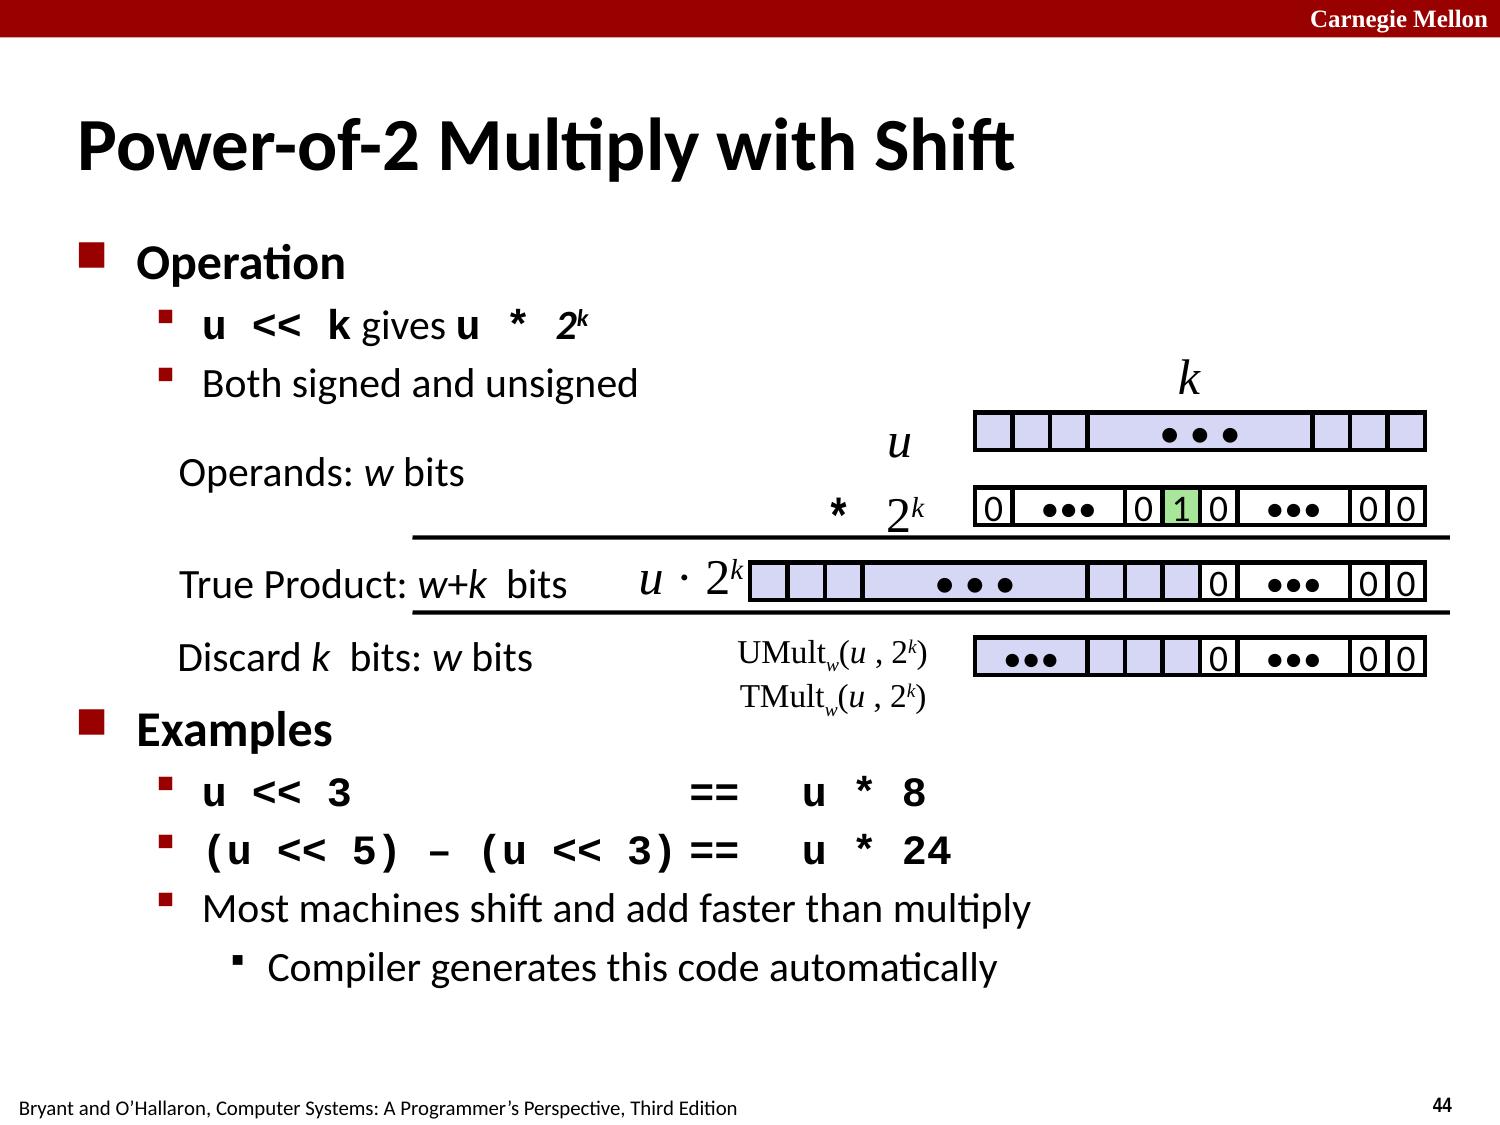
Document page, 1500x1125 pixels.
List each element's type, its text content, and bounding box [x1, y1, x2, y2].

text_box 0 [1201, 562, 1237, 600]
text_box 2k [871, 538, 939, 550]
text_box ••• [975, 637, 1088, 675]
text_box * [815, 474, 862, 550]
text_box [1012, 412, 1050, 450]
text_box [1350, 412, 1387, 450]
text_box [975, 412, 1012, 450]
text_box 0 [975, 487, 1012, 525]
text_box ••• [1237, 487, 1350, 525]
text_box [1387, 412, 1425, 450]
text_box u · 2k [623, 537, 758, 612]
text_box [1088, 637, 1125, 675]
title Power-of-2 Multiply with Shift [62, 93, 1277, 188]
text_box 0 [1350, 637, 1387, 675]
text_box 1 [1162, 487, 1200, 525]
text_box [1162, 637, 1200, 675]
text_box 0 [1200, 637, 1237, 675]
text_box [1313, 412, 1350, 450]
text_box u [872, 399, 927, 474]
text_box 2k [871, 474, 939, 537]
text_box ••• [1237, 637, 1350, 675]
text_box [1050, 412, 1087, 450]
text_box Discard k bits: w bits [162, 622, 563, 688]
text_box TMultw(u , 2k) [724, 667, 941, 728]
text_box 0 [1200, 487, 1237, 525]
text_box True Product: w+k bits [164, 549, 583, 615]
text_box Operands: w bits [163, 437, 480, 503]
text_box [1125, 637, 1162, 675]
list Operation u << k gives u * 2k Both signed and unsigned Examples u << 3 == u * 8 (u << 5) – (u << 3) == u * 24 Most machines shift and add faster than multiply Compiler generates this code automatically [64, 221, 1361, 1038]
text_box 0 [1350, 562, 1387, 600]
text_box 0 [1125, 487, 1162, 525]
text_box 0 [1350, 487, 1387, 525]
text_box 0 [1387, 637, 1425, 675]
text_box • • • [1087, 412, 1313, 450]
text_box ••• [1012, 487, 1125, 525]
text_box ••• [1237, 562, 1350, 600]
text_box 0 [1387, 562, 1425, 600]
text_box 0 [1387, 487, 1425, 525]
text_box UMultw(u , 2k) [722, 622, 943, 683]
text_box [749, 562, 1201, 601]
text_box k [1163, 337, 1215, 413]
